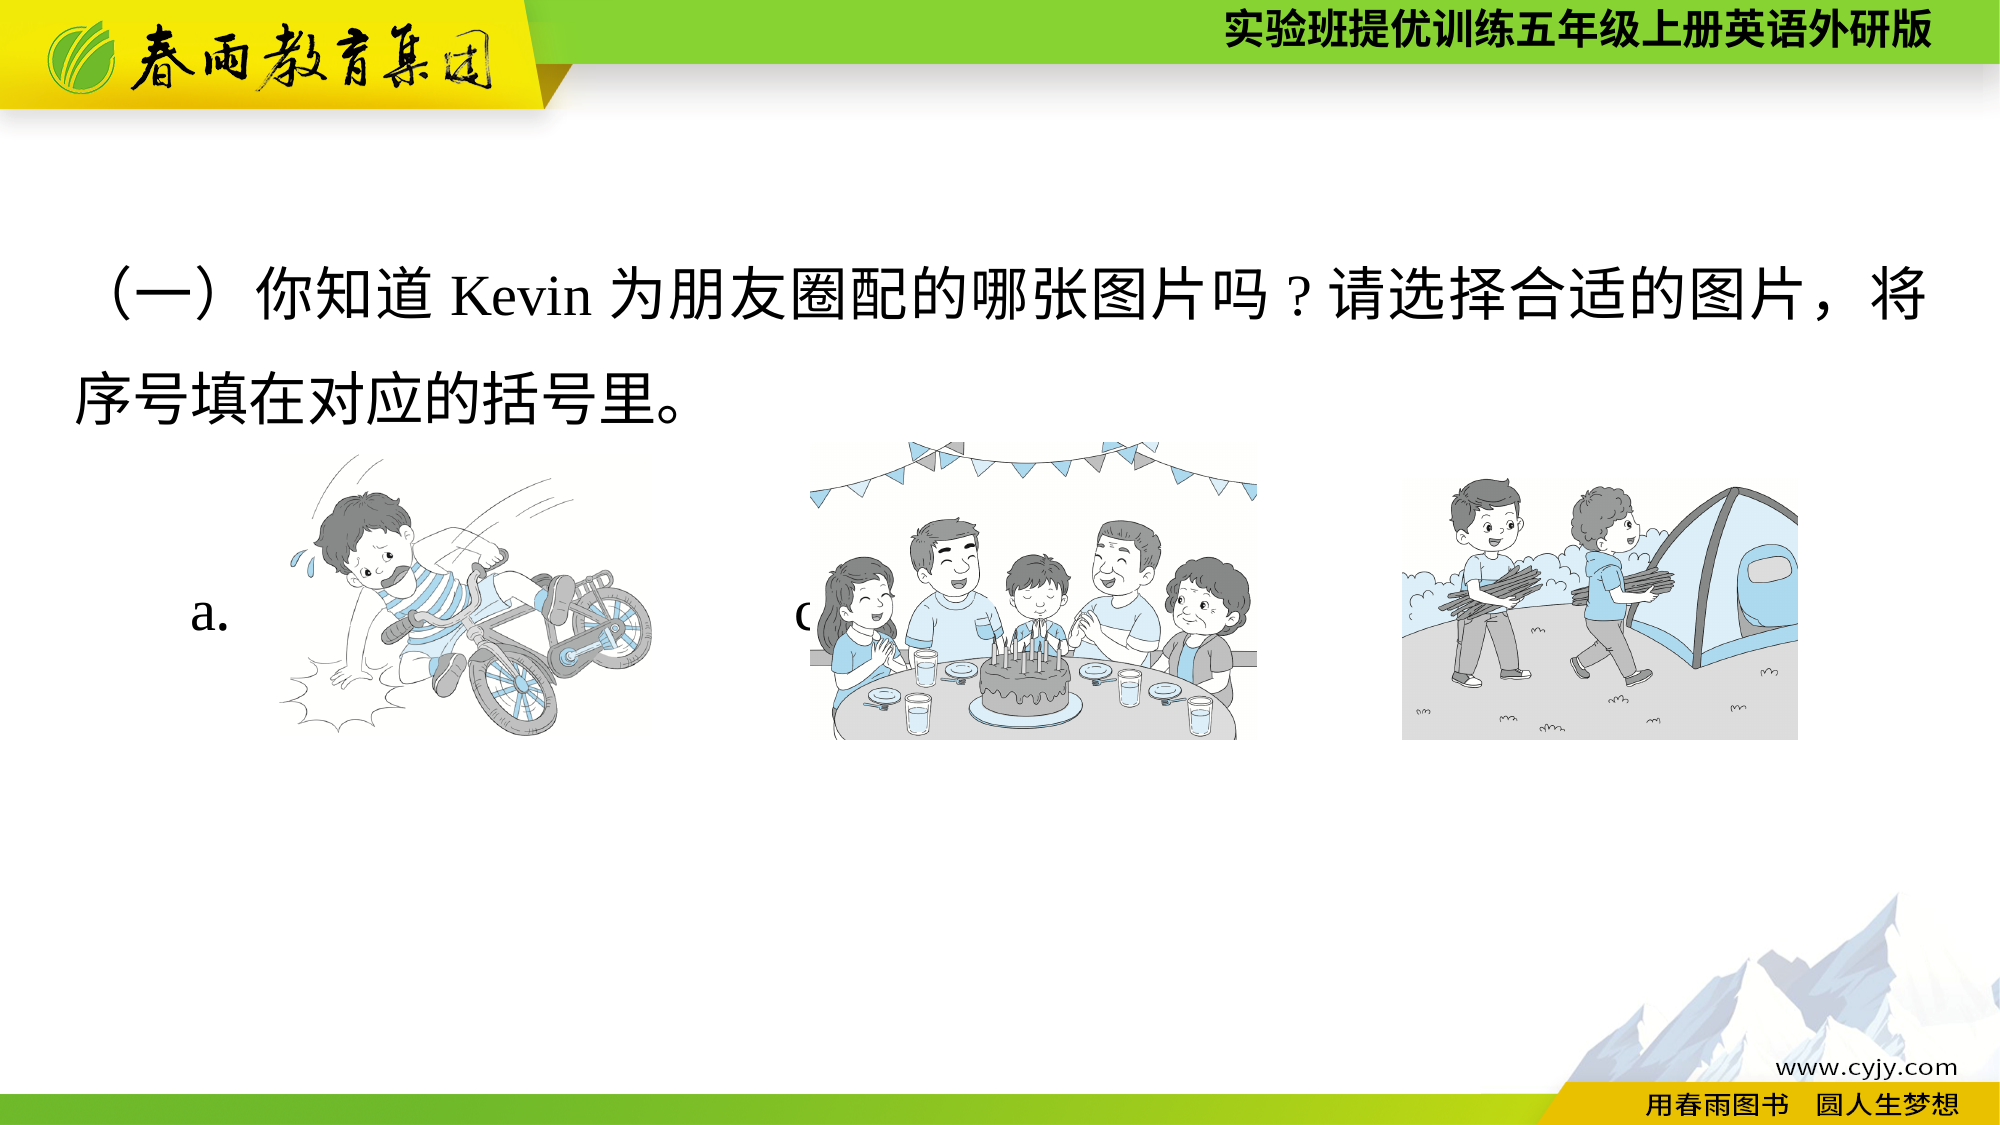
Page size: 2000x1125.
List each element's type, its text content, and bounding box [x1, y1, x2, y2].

picture [0, 0, 2000, 1125]
list （一）你知道Kevin为朋友圈配的哪张图片吗?请选择合适的图片，将序号填在对应的括号里。 a. b. c. [59, 215, 1944, 655]
